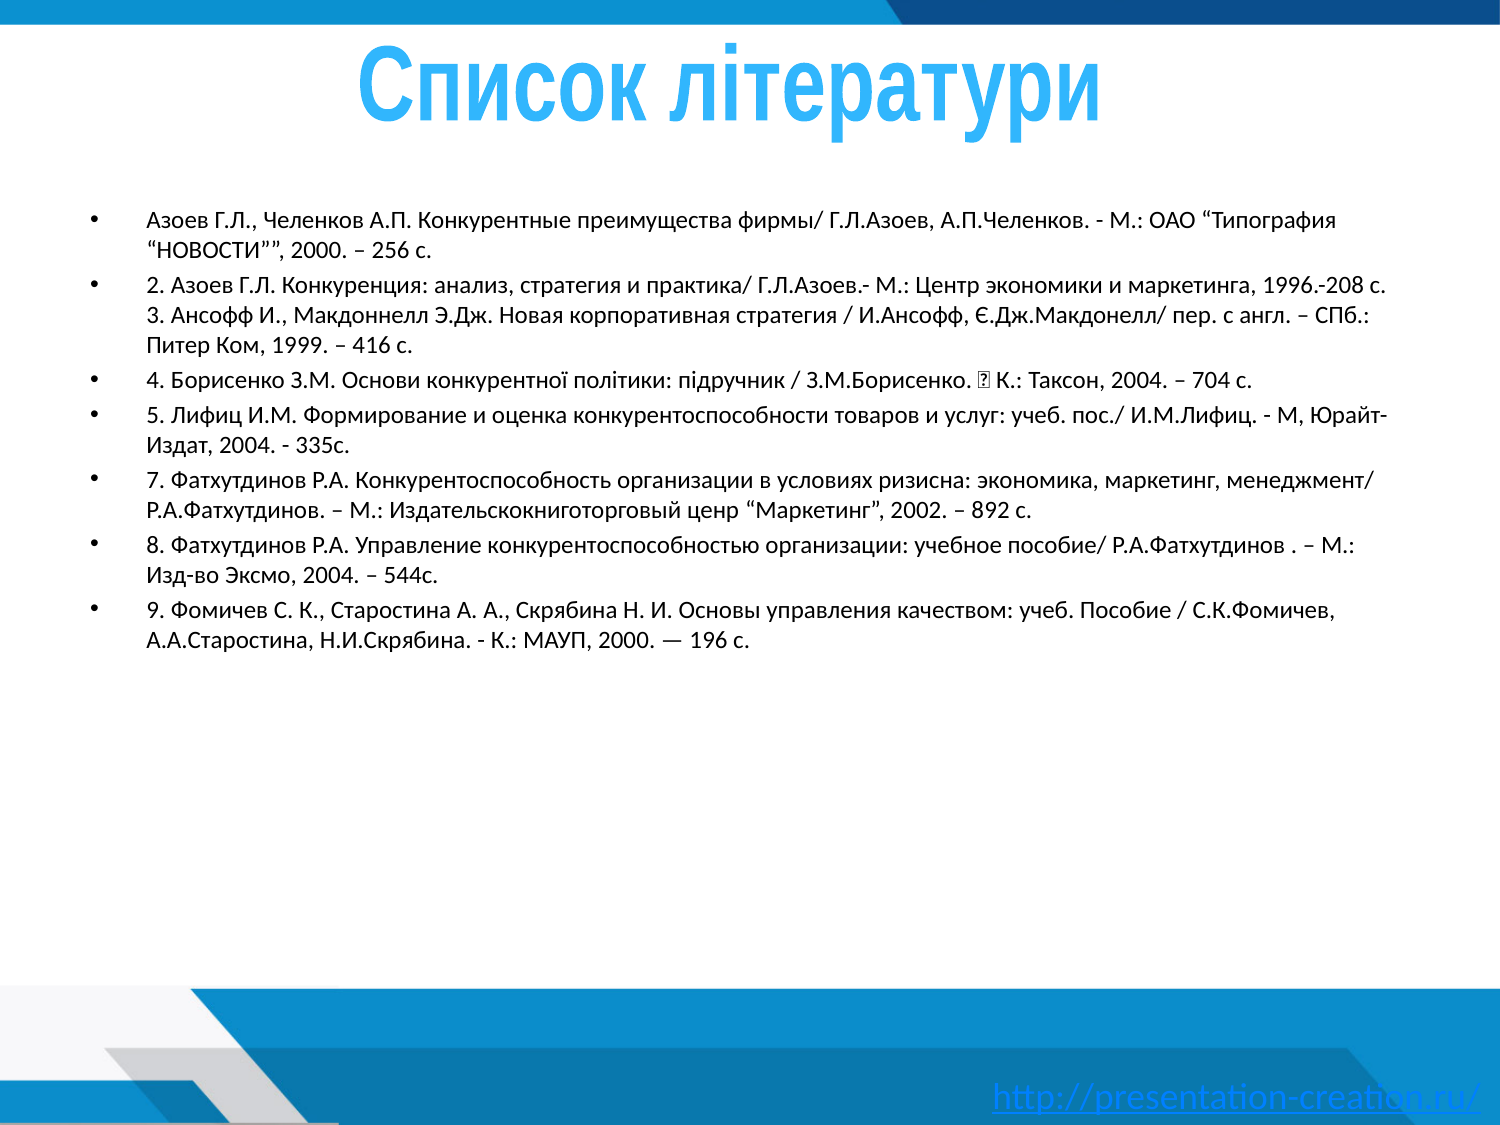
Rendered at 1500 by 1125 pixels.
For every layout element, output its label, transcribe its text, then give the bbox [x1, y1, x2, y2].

list Азоев Г.Л., Челенков А.П. Конкурентные преимущества фирмы/ Г.Л.Азоев, А.П.Челенков. - М.: ОАО “Типография “НОВОСТИ””, 2000. – 256 с. 2. Азоев Г.Л. Конкуренция: анализ, стратегия и практика/ Г.Л.Азоев.- М.: Центр экономики и маркетинга, 1996.-208 с. 3. Ансофф И., Макдоннелл Э.Дж. Новая корпоративная стратегия / И.Ансофф, Є.Дж.Макдонелл/ пер. с англ. – СПб.: Питер Ком, 1999. – 416 с. 4. Борисенко З.М. Основи конкурентної політики: підручник / З.М.Борисенко.  К.: Таксон, 2004. – 704 с. 5. Лифиц И.М. Формирование и оценка конкурентоспособности товаров и услуг: учеб. пос./ И.М.Лифиц. - М, Юрайт-Издат, 2004. - 335с. 7. Фатхутдинов Р.А. Конкурентоспособность организации в условиях ризисна: экономика, маркетинг, менеджмент/ Р.А.Фатхутдинов. – М.: Издательскокниготорговый ценр “Маркетинг”, 2002. – 892 с. 8. Фатхутдинов Р.А. Управление конкурентоспособностью организации: учебное пособие/ Р.А.Фатхутдинов . – М.: Изд-во Эксмо, 2004. – 544с. 9. Фомичев С. К., Старостина А. А., Скрябина Н. И. Основы управления качеством: учеб. Пособие / С.К.Фомичев, А.А.Старостина, Н.И.Скрябина. - К.: МАУП, 2000. — 196 с. [75, 196, 1425, 1005]
picture [0, 0, 1500, 1125]
